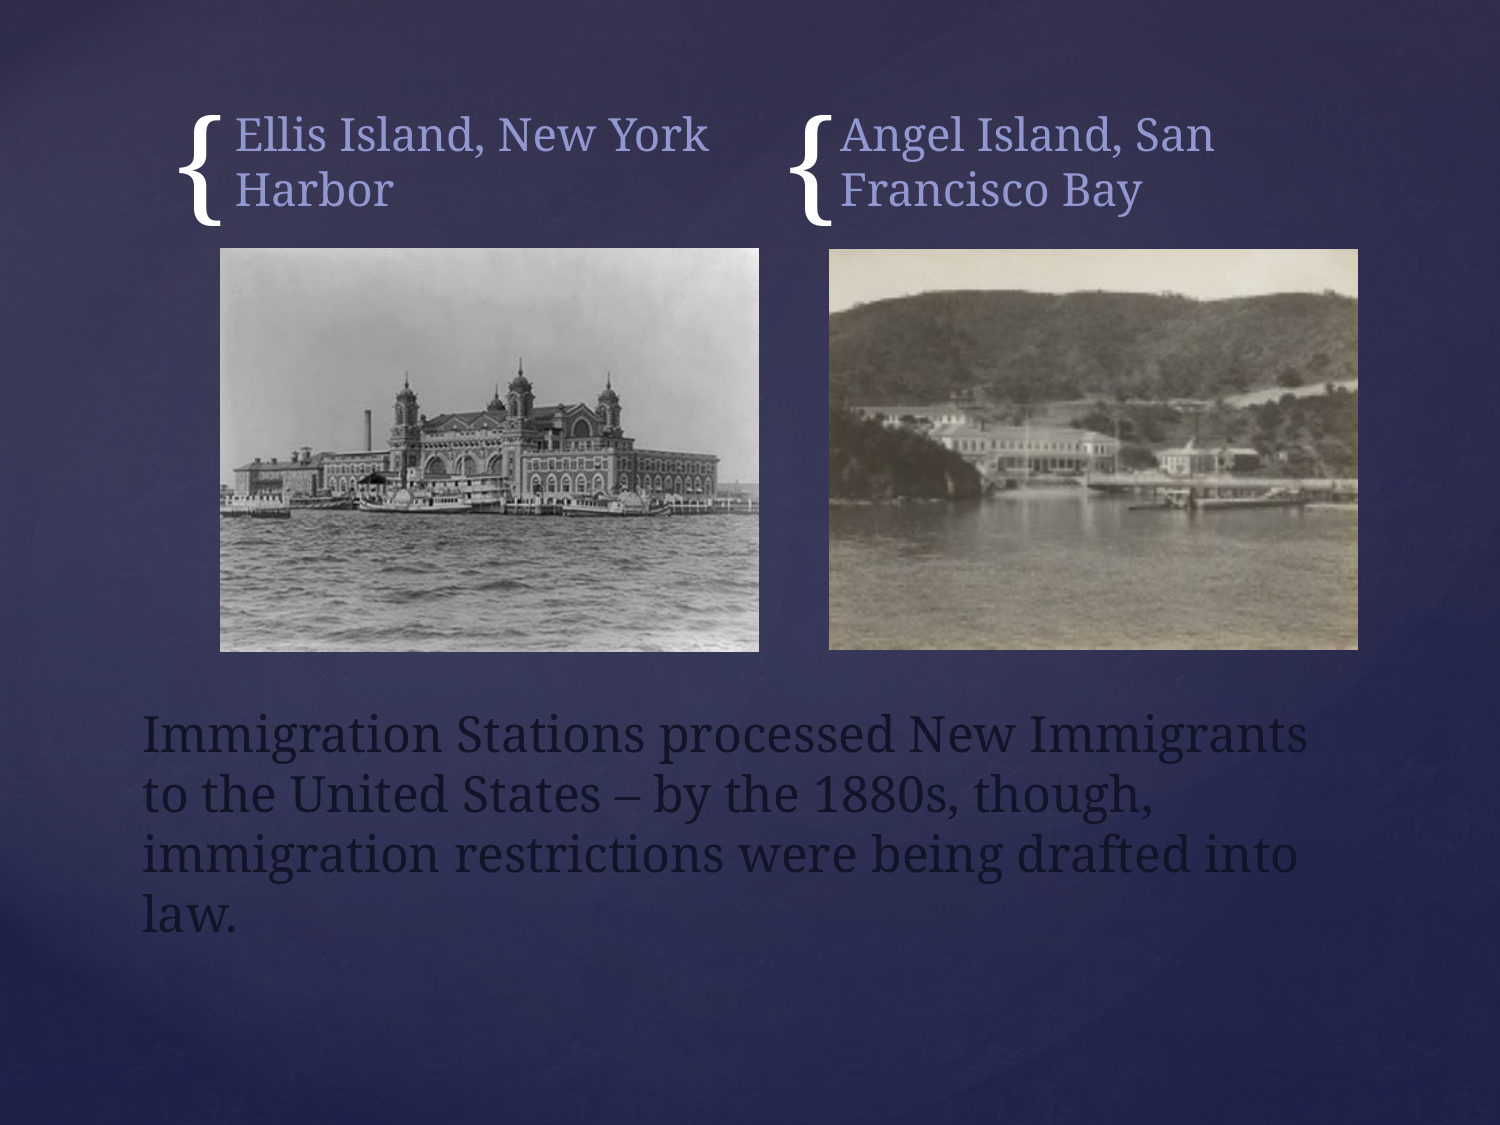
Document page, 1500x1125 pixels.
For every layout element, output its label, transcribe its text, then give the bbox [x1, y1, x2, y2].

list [219, 247, 759, 652]
list Angel Island, San Francisco Bay [825, 108, 1362, 214]
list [828, 249, 1359, 651]
list Ellis Island, New York Harbor [219, 108, 757, 214]
title Immigration Stations processed New Immigrants to the United States – by the 1880s, though, immigration restrictions were being drafted into law. [127, 800, 1365, 950]
